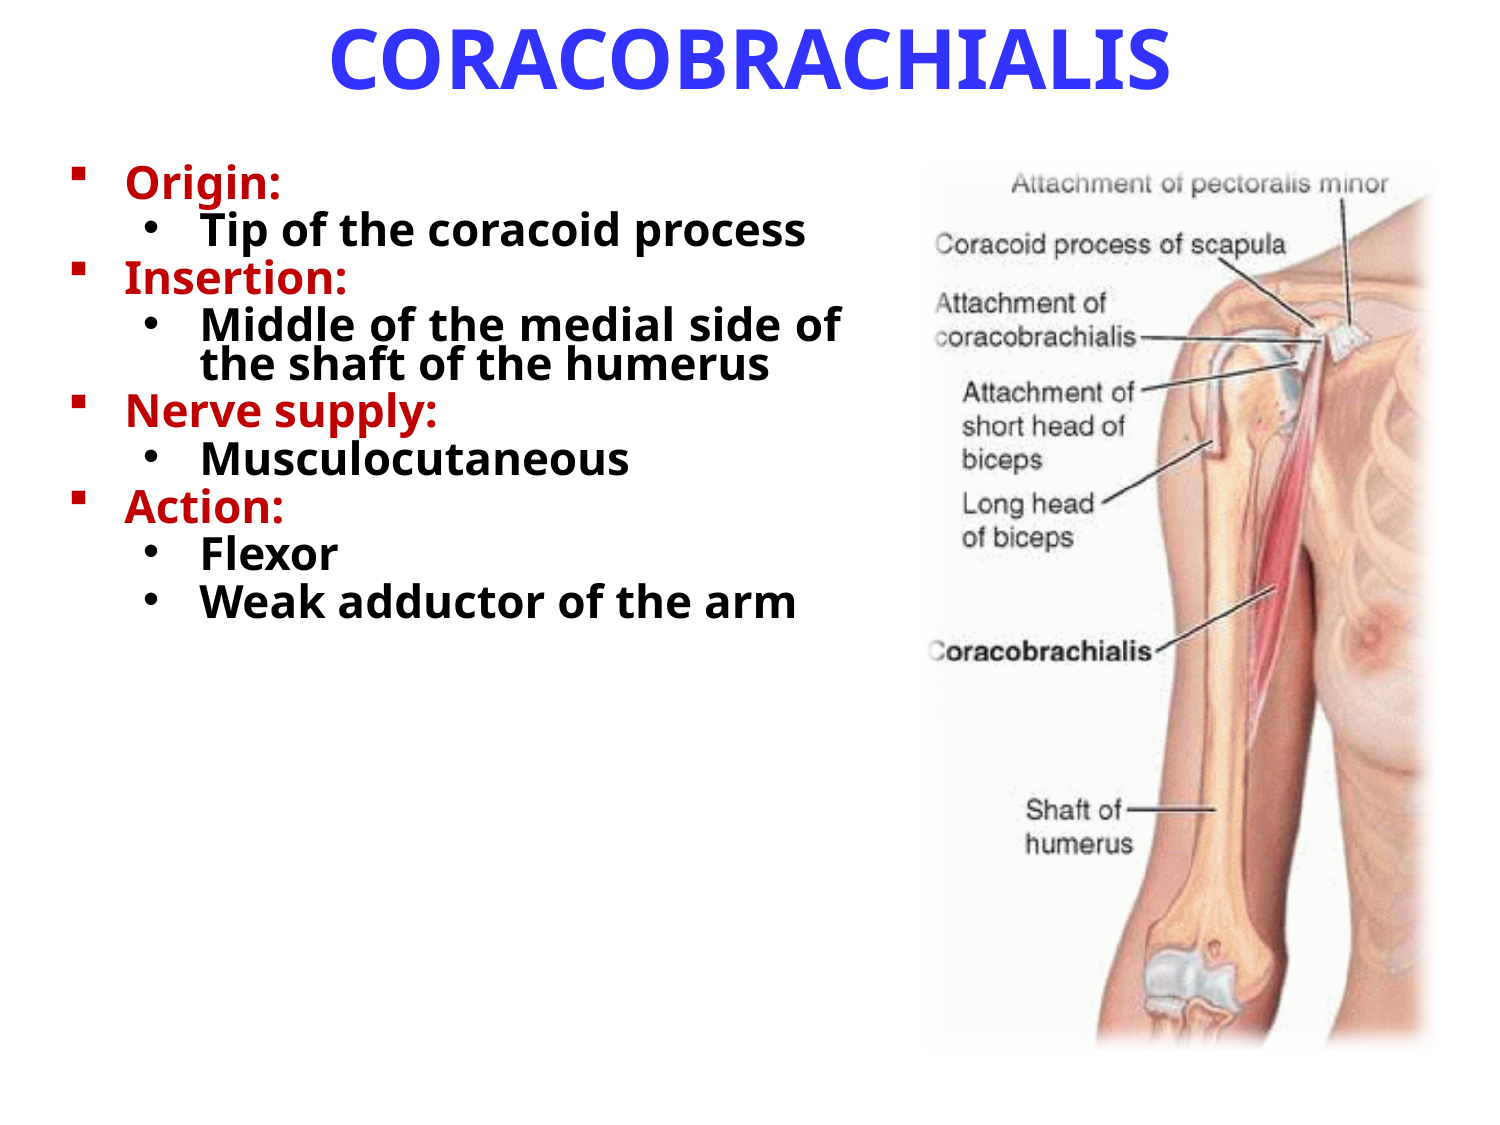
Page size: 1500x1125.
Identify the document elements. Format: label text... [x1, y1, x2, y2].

list Origin: Tip of the coracoid process Insertion: Middle of the medial side of the shaft of the humerus Nerve supply: Musculocutaneous Action: Flexor Weak adductor of the arm [51, 159, 858, 1061]
picture [922, 162, 1436, 1051]
title CORACOBRACHIALIS [0, 10, 1500, 116]
